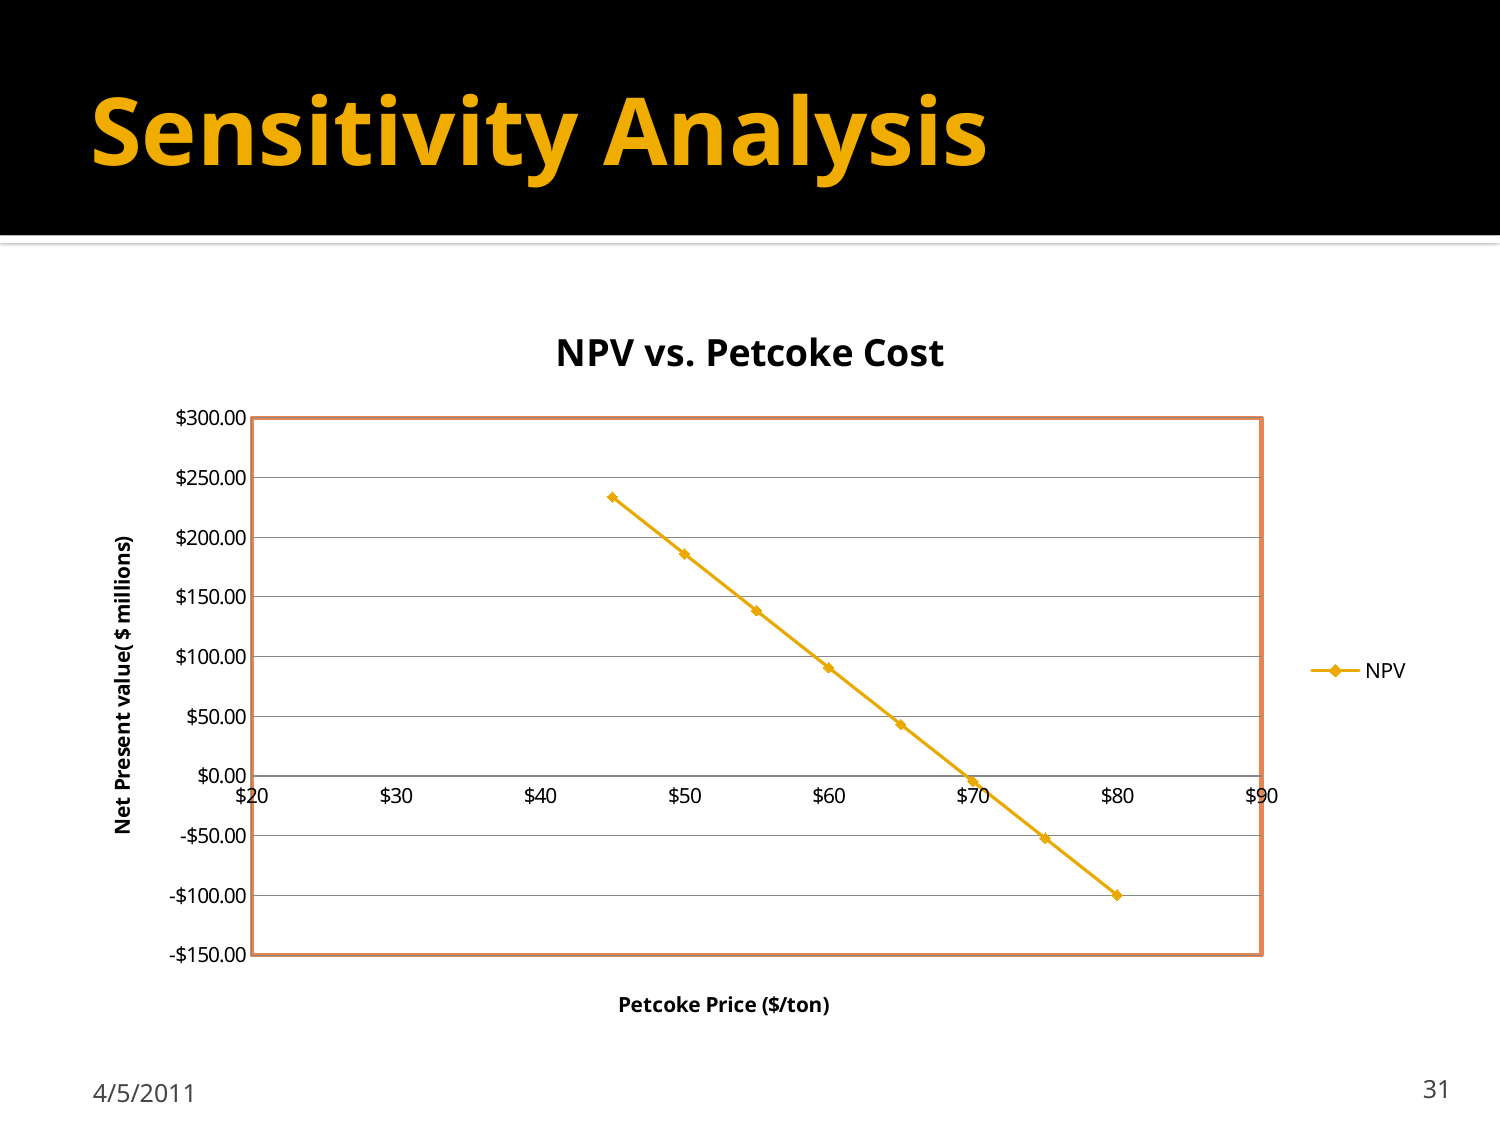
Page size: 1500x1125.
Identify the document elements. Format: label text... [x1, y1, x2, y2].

title Sensitivity Analysis [75, 25, 1425, 231]
chart [74, 291, 1425, 1050]
slide_number 31 [1345, 1062, 1467, 1108]
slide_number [75, 1062, 425, 1108]
